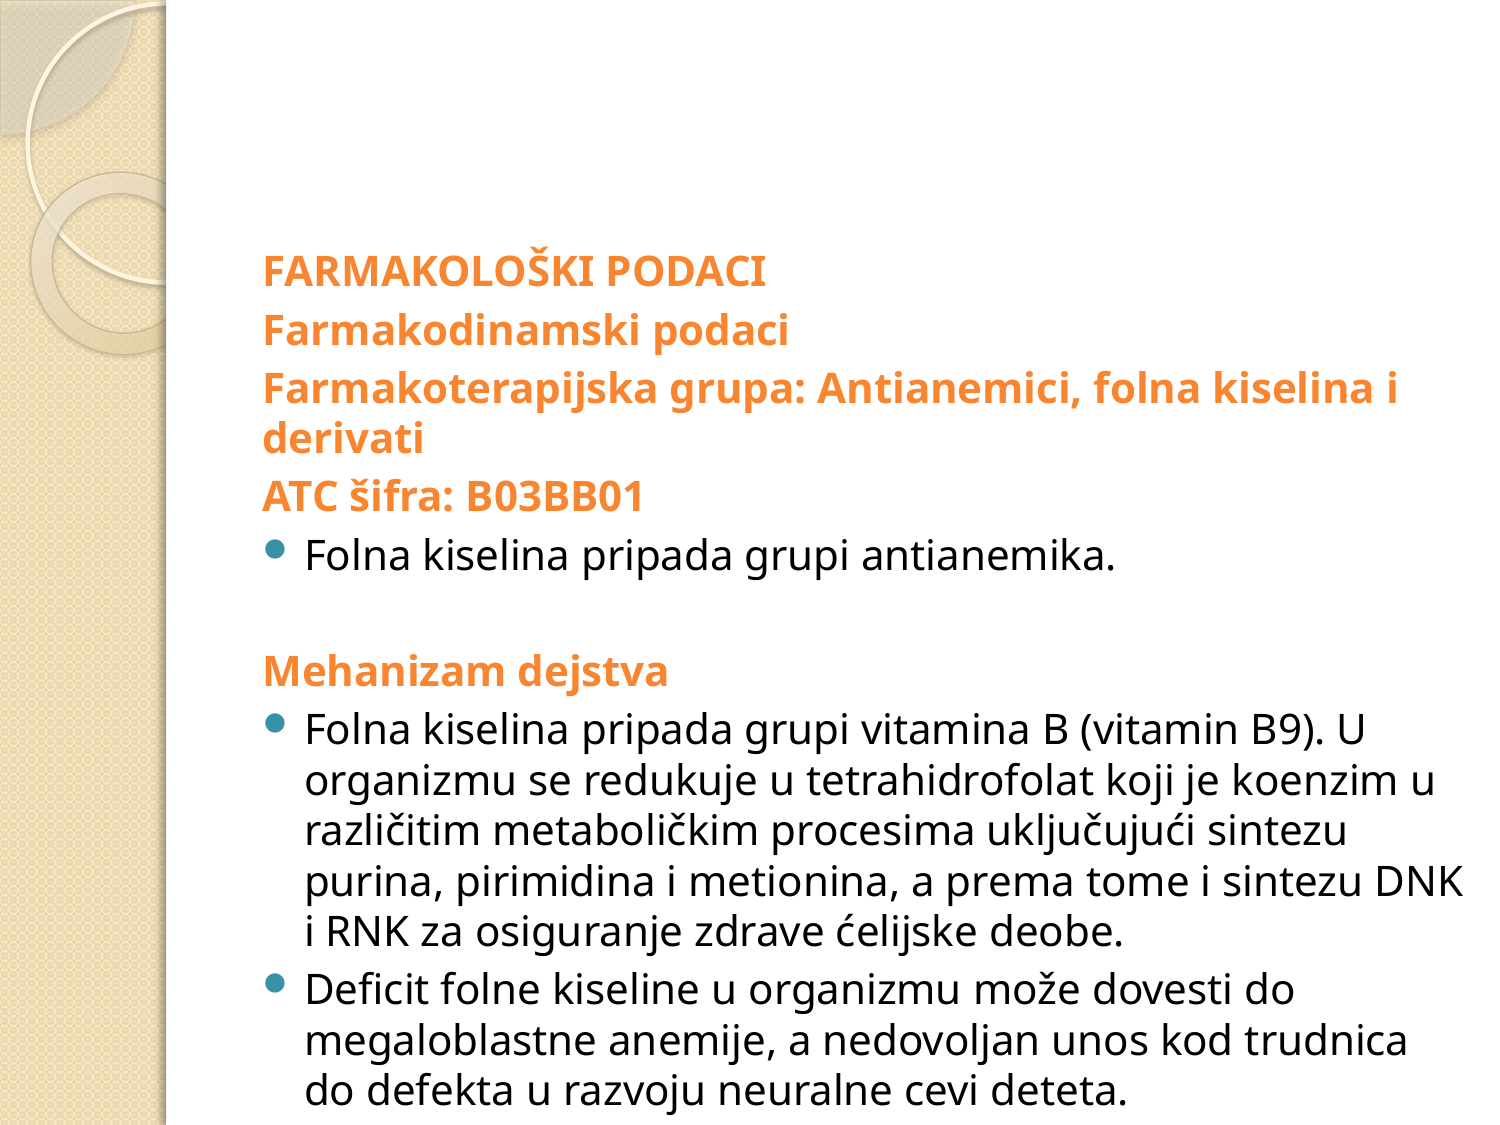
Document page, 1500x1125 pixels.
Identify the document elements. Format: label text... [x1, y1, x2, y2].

list FARMAKOLOŠKI PODACI Farmakodinamski podaci Farmakoterapijska grupa: Antianemici, folna kiselina i derivati ATC šifra: B03BB01 Folna kiselina pripada grupi antianemika. Mehanizam dejstva Folna kiselina pripada grupi vitamina B (vitamin B9). U organizmu se redukuje u tetrahidrofolat koji je koenzim u različitim metaboličkim procesima uključujući sintezu purina, pirimidina i metionina, a prema tome i sintezu DNK i RNK za osiguranje zdrave ćelijske deobe. Deficit folne kiseline u organizmu može dovesti do megaloblastne anemije, a nedovoljan unos kod trudnica do defekta u razvoju neuralne cevi deteta. [235, 237, 1483, 1125]
